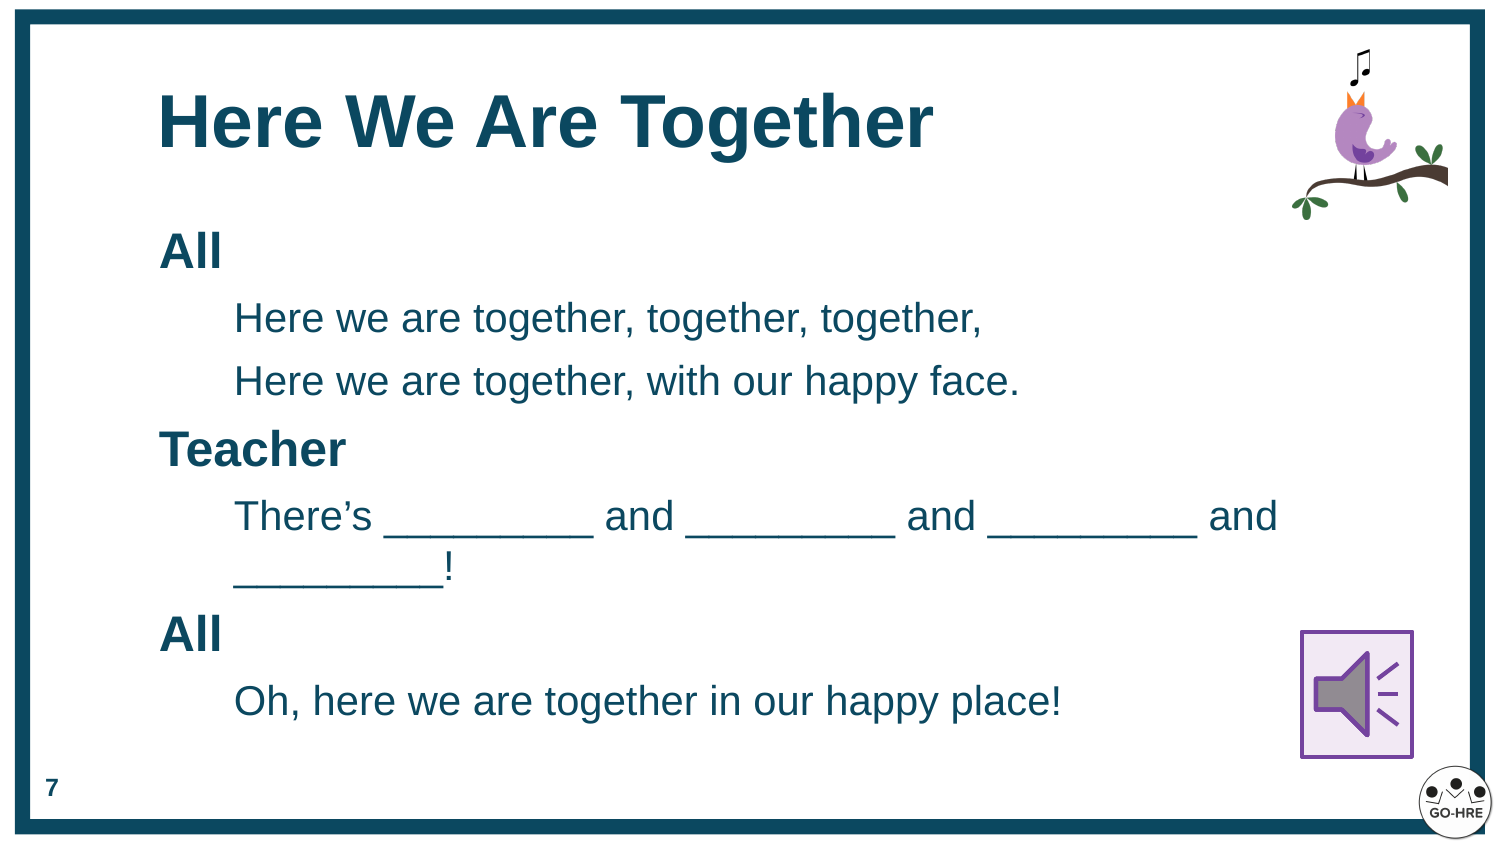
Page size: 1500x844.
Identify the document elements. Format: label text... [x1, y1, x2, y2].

title Here We Are Together [142, 86, 1286, 237]
picture [1418, 765, 1494, 841]
list All Here we are together, together, together, Here we are together, with our happy face. Teacher There’s _________ and _________ and _________ and _________! All Oh, here we are together in our happy place! [143, 182, 1402, 760]
slide_number 7 [30, 754, 121, 819]
text_box [1302, 631, 1412, 757]
picture [1291, 49, 1448, 221]
